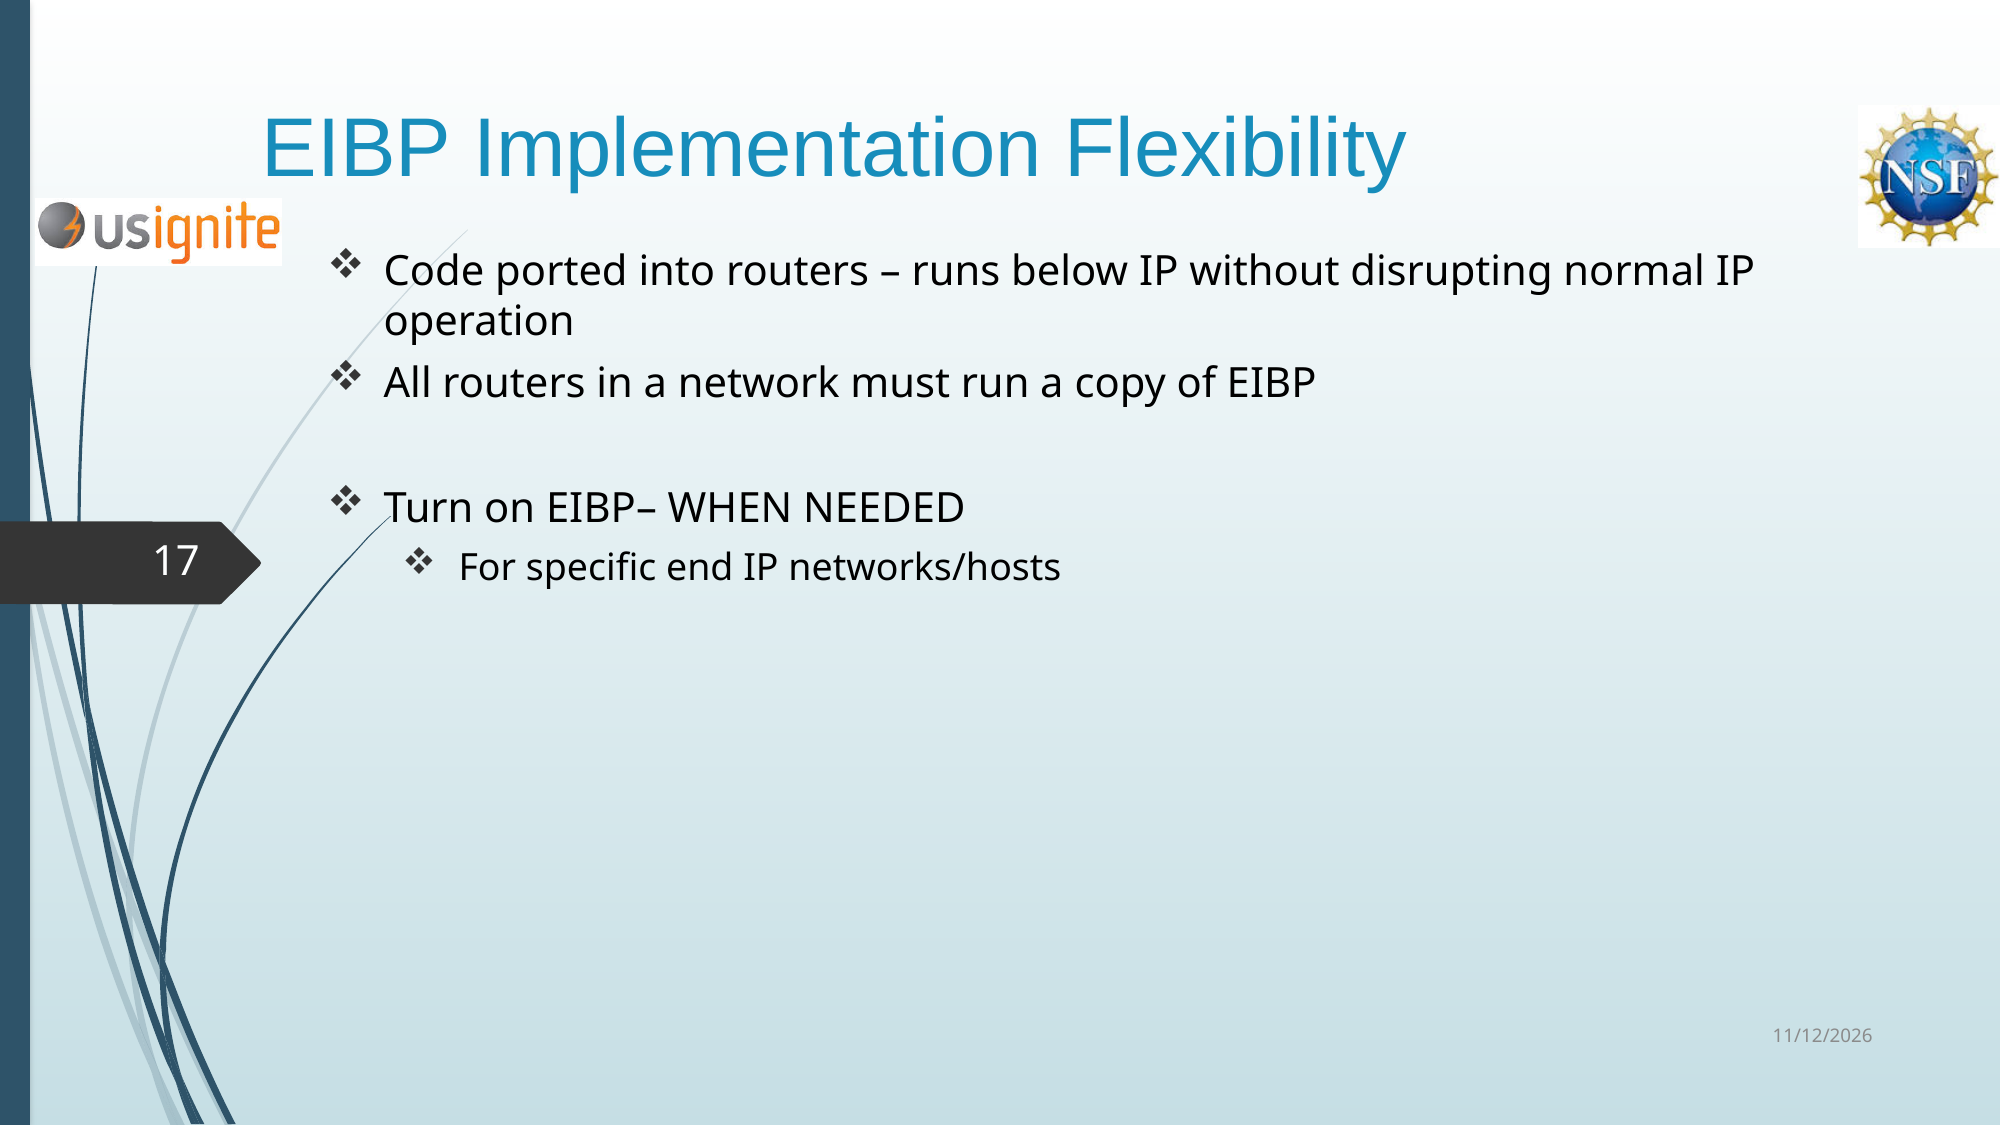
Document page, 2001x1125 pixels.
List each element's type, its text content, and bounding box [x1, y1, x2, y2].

list Code ported into routers – runs below IP without disrupting normal IP operation All routers in a network must run a copy of EIBP Turn on EIBP– WHEN NEEDED For specific end IP networks/hosts [312, 235, 1925, 888]
slide_number 17 [87, 532, 216, 592]
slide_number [1699, 1005, 1888, 1067]
picture [1858, 105, 2000, 248]
title EIBP Implementation Flexibility [246, 65, 1863, 201]
picture [35, 198, 282, 266]
